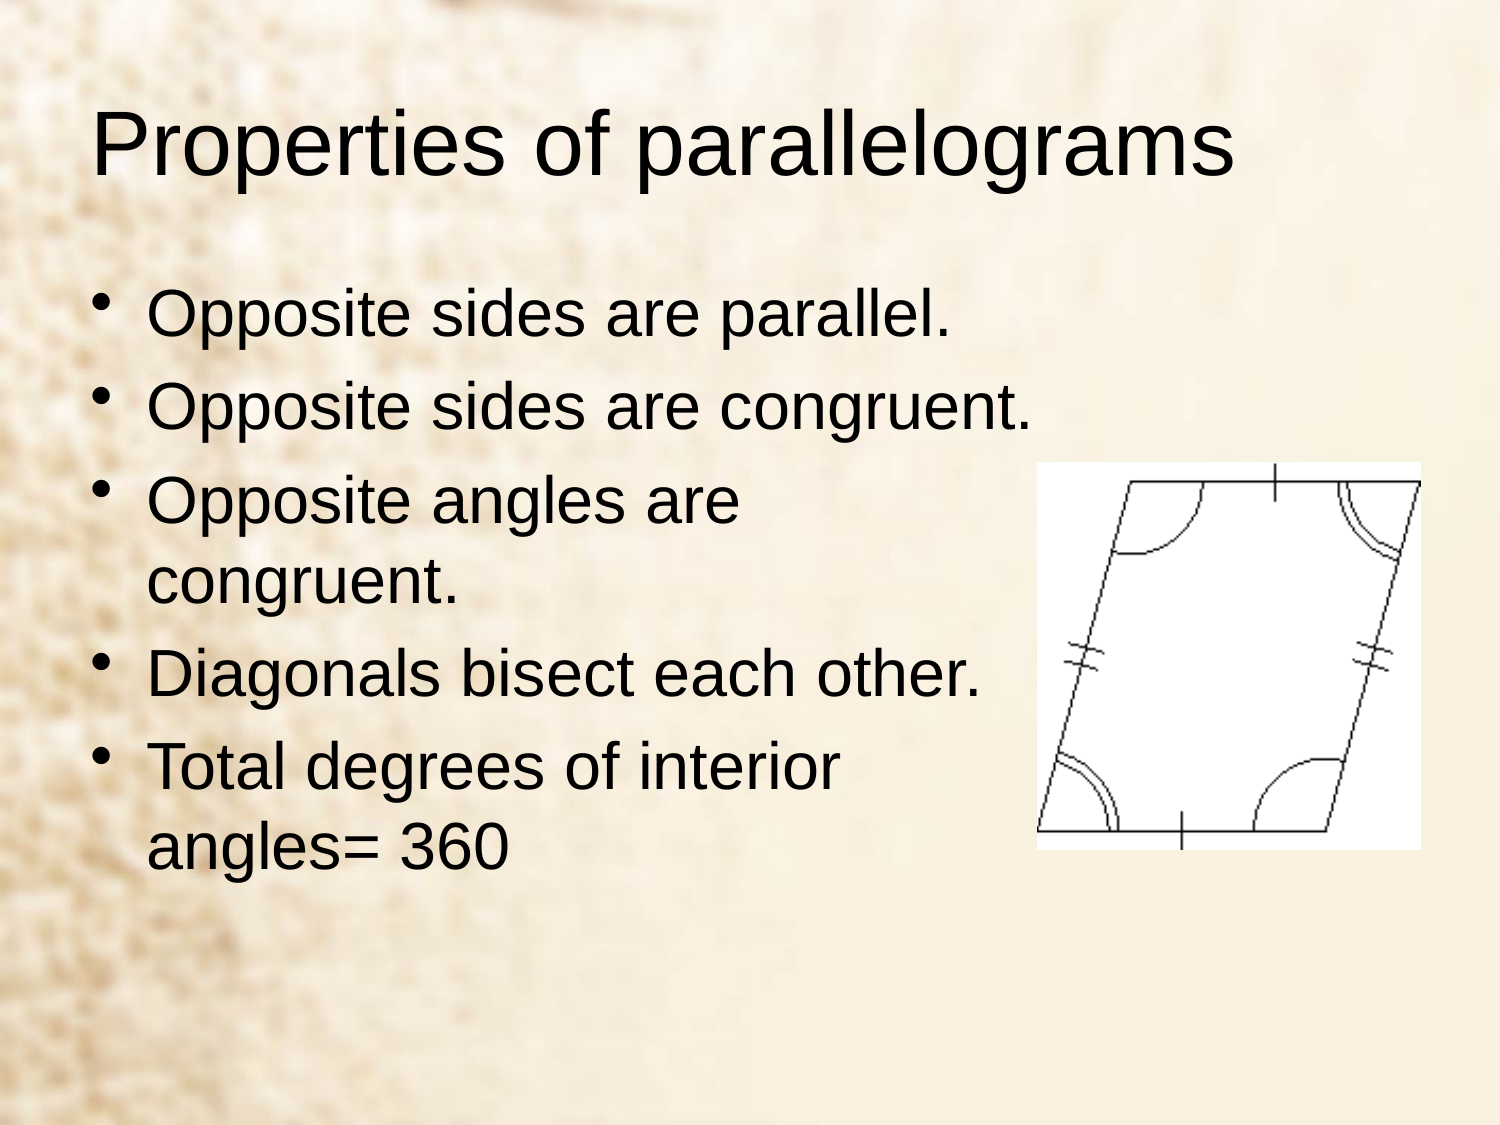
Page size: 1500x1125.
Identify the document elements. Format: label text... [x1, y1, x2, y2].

list Opposite sides are parallel. Opposite sides are congruent. Opposite angles are congruent. Diagonals bisect each other. Total degrees of interior angles= 360 [74, 262, 1088, 1001]
picture [0, 0, 1500, 1125]
title Properties of parallelograms [74, 44, 1426, 233]
